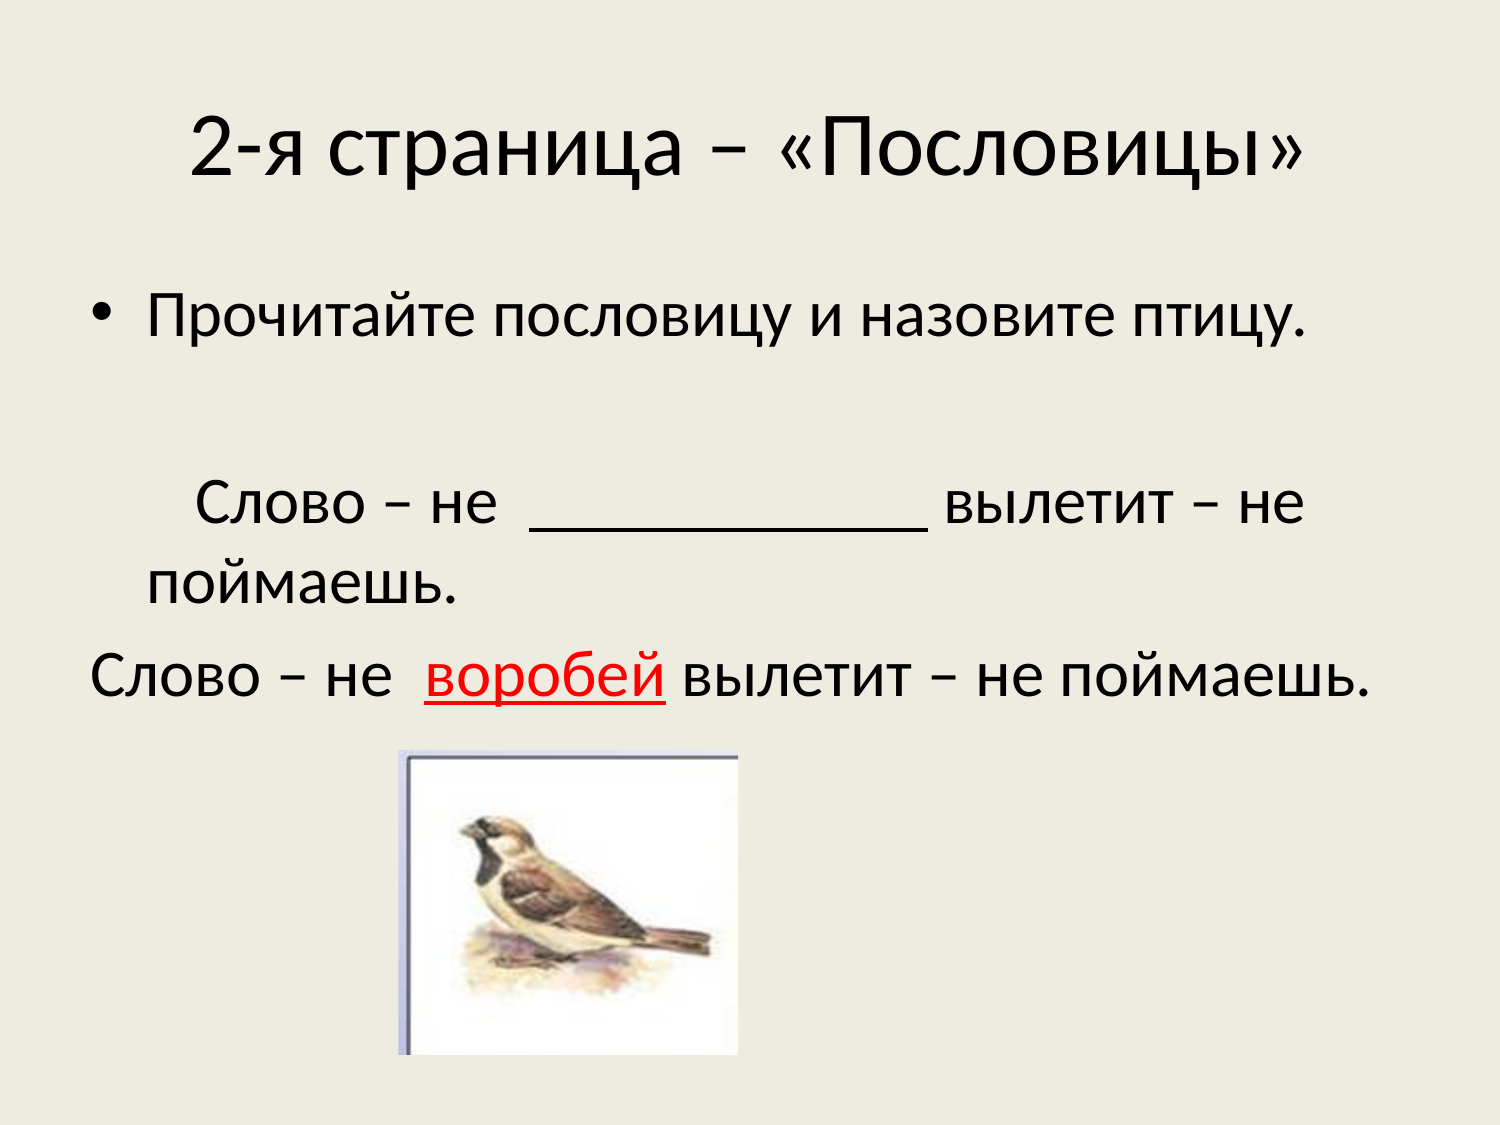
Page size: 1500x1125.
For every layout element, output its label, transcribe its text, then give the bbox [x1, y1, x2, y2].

list Прочитайте пословицу и назовите птицу. Слово – не ____________ вылетит – не поймаешь. Слово – не воробей вылетит – не поймаешь. [75, 262, 1425, 1005]
picture [398, 749, 739, 1055]
title 2-я страница – «Пословицы» [75, 45, 1425, 233]
